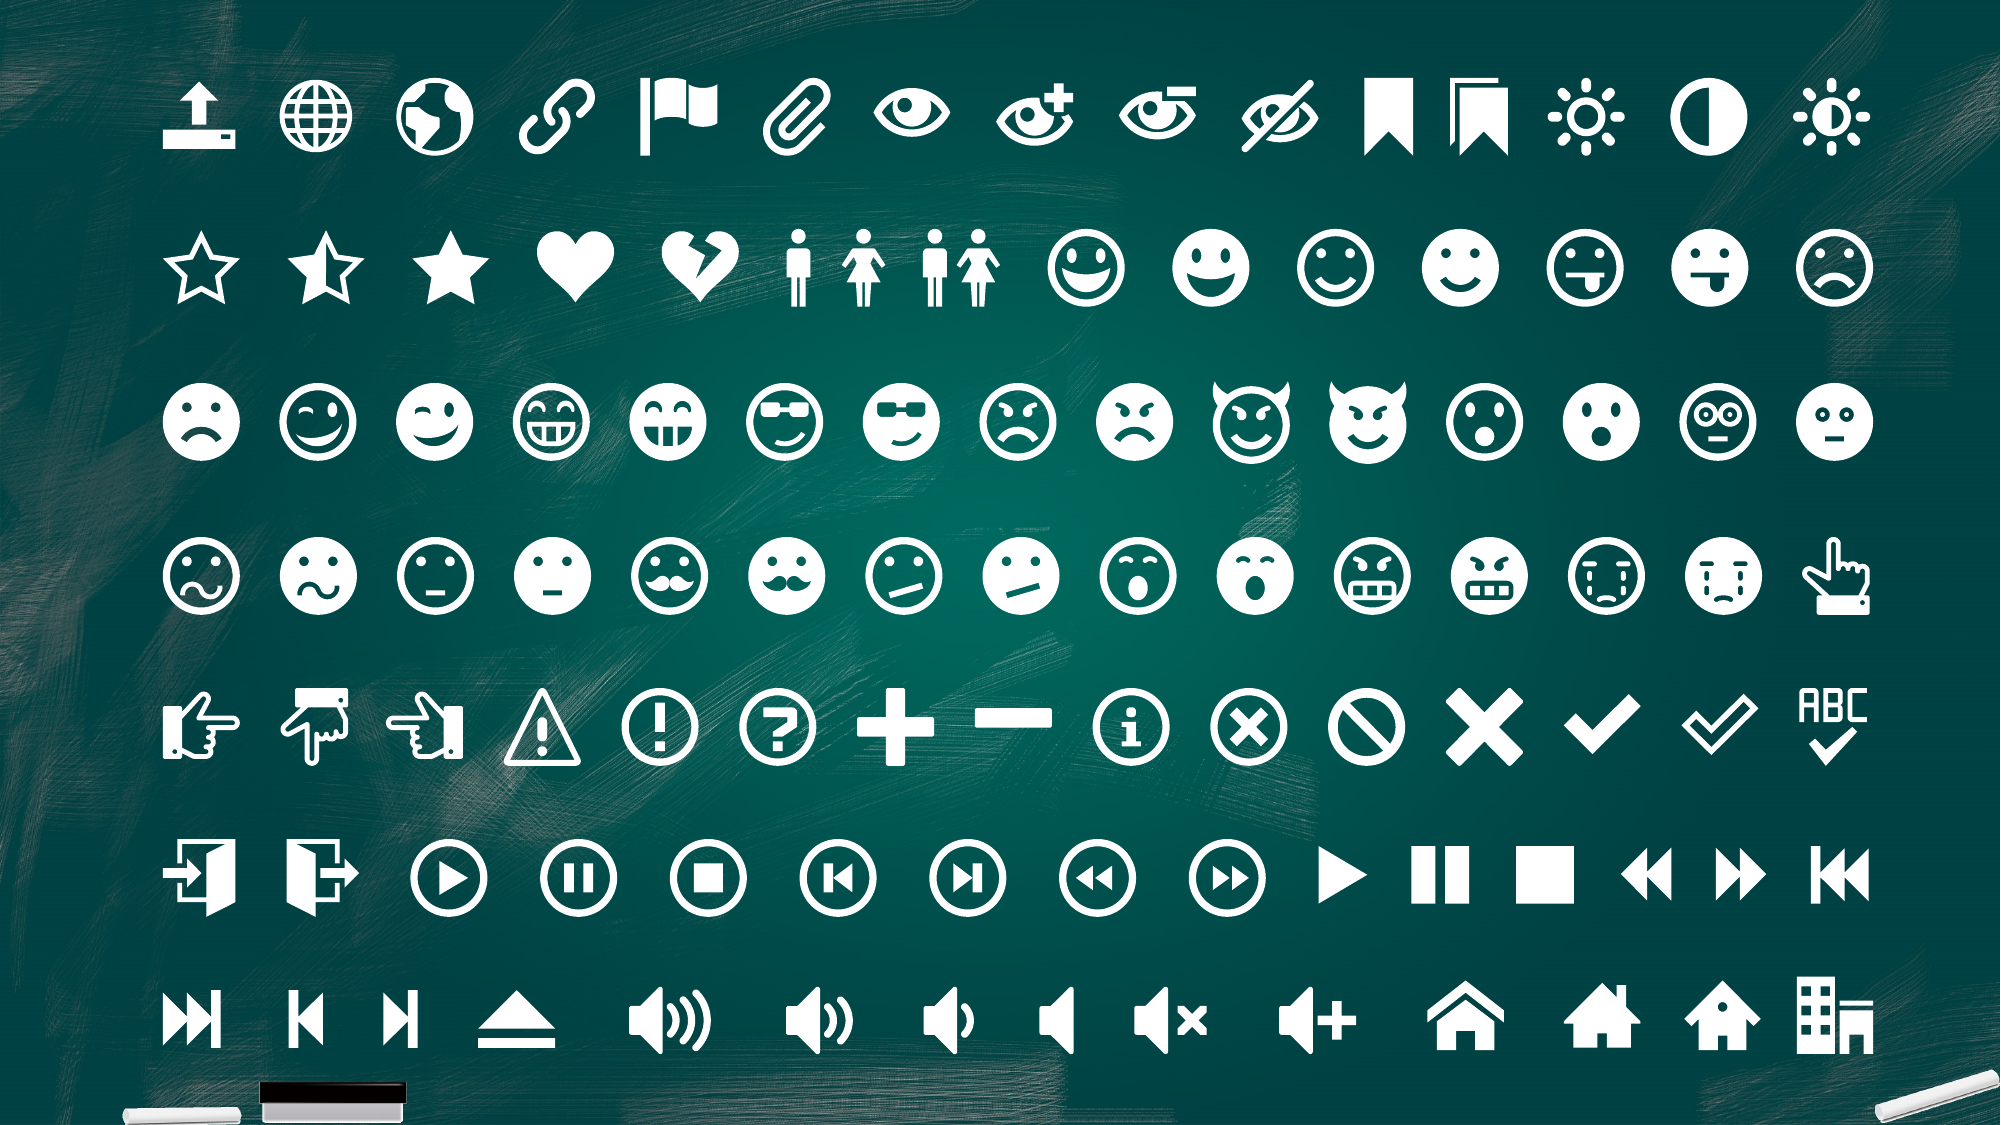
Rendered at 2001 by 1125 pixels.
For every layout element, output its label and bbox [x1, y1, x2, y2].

text_box [162, 230, 240, 305]
text_box [1329, 381, 1407, 464]
text_box [799, 839, 877, 917]
text_box [1793, 111, 1808, 122]
text_box [162, 383, 240, 461]
text_box [1681, 693, 1759, 756]
text_box [763, 77, 831, 156]
text_box [1279, 986, 1357, 1054]
text_box [746, 383, 824, 461]
text_box [1516, 846, 1574, 904]
text_box [1796, 976, 1835, 1054]
text_box [841, 228, 886, 307]
text_box [383, 990, 418, 1048]
text_box [1802, 87, 1817, 102]
text_box [1803, 132, 1817, 146]
text_box [1436, 999, 1495, 1051]
text_box [1241, 79, 1319, 153]
text_box [1328, 688, 1406, 766]
text_box [288, 990, 323, 1048]
text_box [1092, 688, 1170, 766]
text_box [1826, 141, 1837, 156]
text_box [1847, 87, 1861, 102]
text_box [537, 231, 615, 303]
text_box [1134, 986, 1207, 1054]
text_box [397, 537, 475, 615]
text_box [162, 129, 236, 149]
text_box [279, 383, 357, 461]
text_box [786, 986, 853, 1055]
text_box [286, 839, 340, 917]
text_box [1411, 846, 1436, 904]
text_box [1563, 694, 1641, 755]
text_box [1855, 111, 1871, 122]
text_box [1445, 688, 1523, 766]
text_box [786, 228, 811, 307]
text_box [1297, 228, 1375, 307]
text_box [1810, 846, 1869, 904]
text_box [162, 990, 221, 1048]
text_box [1839, 1000, 1874, 1006]
picture [0, 0, 2000, 1125]
text_box [640, 77, 718, 156]
text_box [1450, 537, 1528, 615]
text_box [162, 691, 240, 759]
text_box [396, 383, 474, 461]
text_box [873, 88, 951, 137]
text_box [1679, 382, 1757, 461]
text_box [1427, 980, 1504, 1023]
text_box [1216, 537, 1294, 615]
text_box [929, 839, 1007, 917]
text_box [1333, 537, 1411, 615]
text_box [1562, 383, 1640, 461]
text_box [279, 79, 353, 153]
text_box [1715, 847, 1767, 901]
text_box [669, 839, 747, 917]
text_box [1847, 688, 1867, 723]
text_box [629, 383, 707, 461]
text_box [739, 688, 817, 766]
text_box [1445, 846, 1470, 904]
text_box [1059, 839, 1137, 917]
text_box [177, 839, 236, 917]
text_box [1826, 77, 1837, 93]
text_box [519, 78, 596, 155]
text_box [621, 688, 699, 766]
text_box [1684, 980, 1761, 1051]
text_box [1839, 1010, 1874, 1054]
text_box [396, 77, 474, 156]
text_box [865, 537, 943, 615]
text_box [1812, 97, 1851, 137]
text_box [1188, 839, 1266, 917]
text_box [540, 839, 618, 917]
text_box [514, 537, 592, 615]
text_box [1421, 228, 1499, 307]
text_box [661, 231, 739, 303]
text_box [320, 858, 360, 888]
text_box [512, 383, 590, 461]
text_box [412, 230, 490, 305]
text_box [478, 990, 556, 1029]
text_box [748, 537, 826, 615]
text_box [1546, 228, 1624, 307]
text_box [179, 81, 219, 125]
text_box [1318, 846, 1368, 904]
text_box [1099, 537, 1177, 615]
text_box [410, 839, 488, 917]
text_box [1039, 986, 1074, 1055]
text_box [857, 688, 935, 766]
text_box [982, 537, 1060, 615]
text_box [1567, 537, 1645, 615]
text_box [1172, 228, 1250, 307]
text_box [974, 708, 1052, 728]
text_box [478, 1038, 556, 1048]
text_box [287, 230, 365, 305]
text_box [1685, 537, 1763, 615]
text_box [1671, 228, 1749, 307]
text_box [1802, 537, 1870, 615]
text_box [280, 688, 349, 766]
text_box [1212, 381, 1290, 464]
text_box [996, 83, 1074, 146]
text_box [162, 537, 240, 615]
text_box [1796, 382, 1874, 461]
text_box [1118, 86, 1196, 140]
text_box [862, 383, 940, 461]
text_box [1799, 688, 1819, 723]
text_box [979, 383, 1057, 461]
text_box [1847, 132, 1861, 146]
text_box [1808, 726, 1858, 766]
text_box [1450, 77, 1499, 146]
text_box [1096, 383, 1174, 461]
text_box [279, 537, 357, 615]
text_box [922, 228, 1000, 307]
text_box [1563, 982, 1641, 1048]
text_box [631, 537, 709, 615]
text_box [1796, 228, 1874, 307]
text_box [1547, 77, 1625, 156]
text_box [1210, 688, 1288, 766]
text_box [503, 688, 581, 766]
text_box [629, 986, 711, 1054]
text_box [1364, 77, 1414, 156]
text_box [1459, 87, 1508, 156]
text_box [1047, 228, 1125, 307]
text_box [923, 986, 974, 1055]
text_box [1620, 847, 1672, 901]
text_box [1823, 688, 1843, 723]
text_box [1446, 383, 1524, 461]
text_box [385, 691, 463, 759]
text_box [162, 858, 202, 888]
text_box [1670, 77, 1748, 156]
